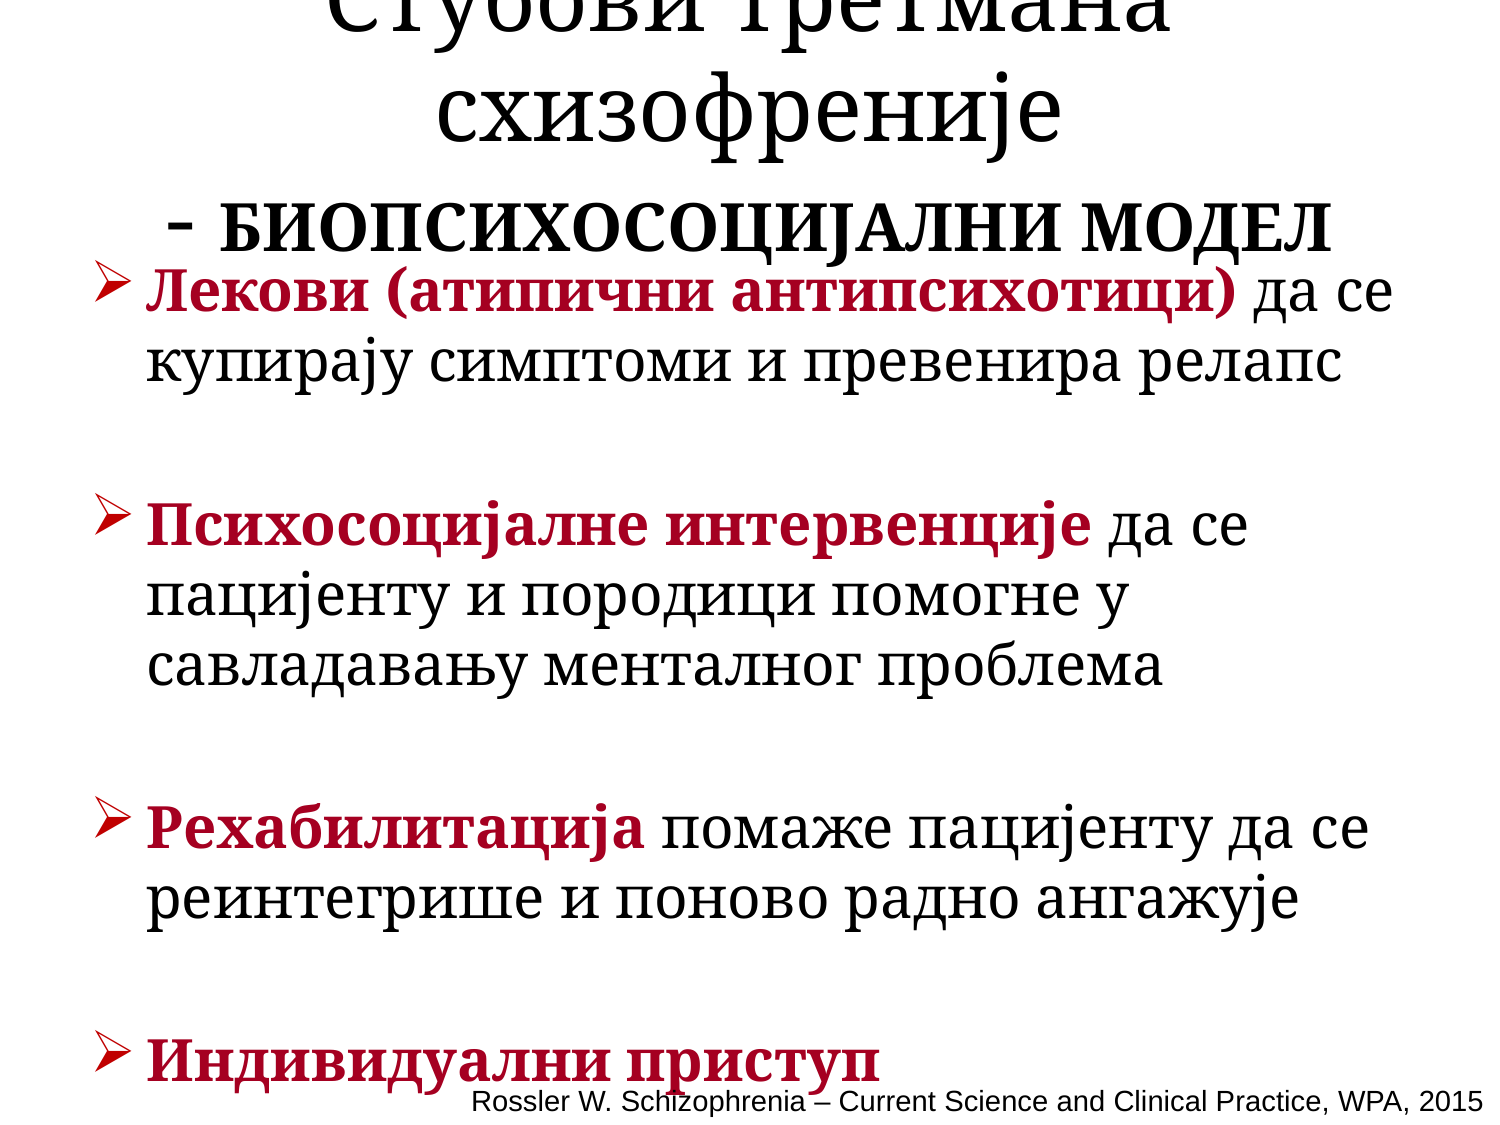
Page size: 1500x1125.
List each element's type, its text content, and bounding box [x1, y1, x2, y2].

text_box Rossler W. Schizophrenia – Current Science and Clinical Practice, WPA, 2015 [242, 1074, 1500, 1125]
list Лекови (атипични антипсихотици) да се купирају симптоми и превенира релапс Психосоцијалне интервенције да се пацијенту и породици помогне у савладавању менталног проблема Рехабилитација помаже пацијенту да се реинтегрише и поново радно ангажује Индивидуални приступ [74, 245, 1477, 1006]
title Стубови третмана схизофреније - БИОПСИХОСОЦИЈАЛНИ МОДЕЛ [74, 44, 1426, 165]
